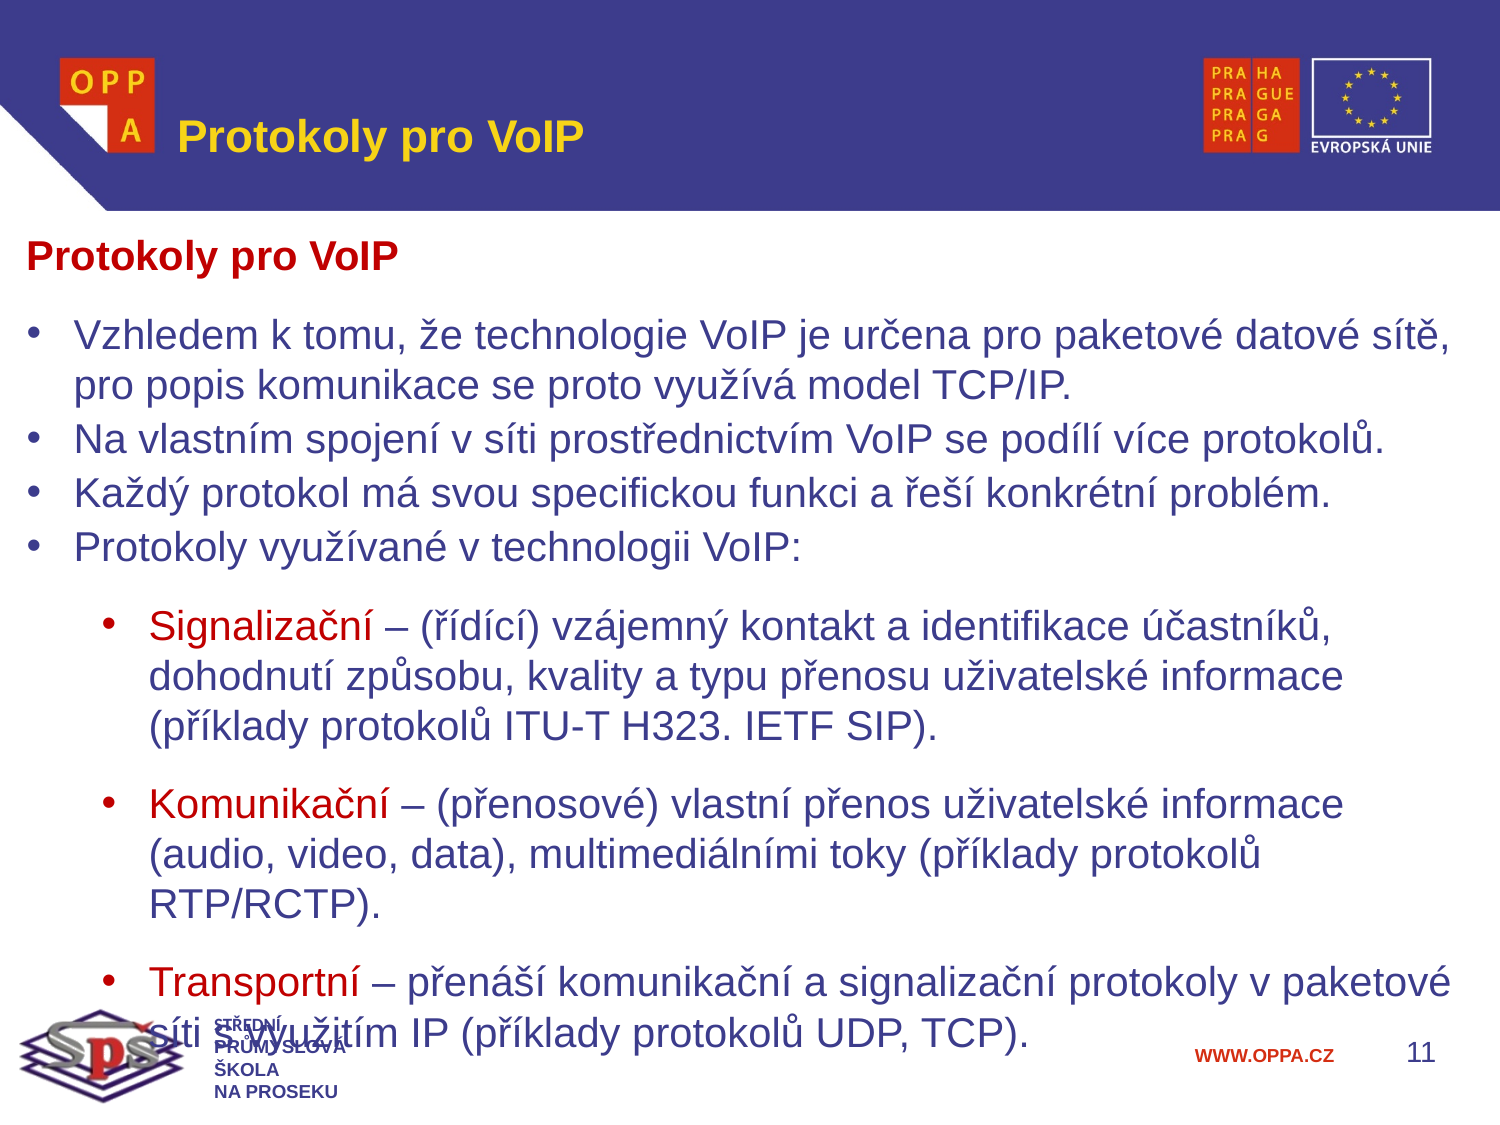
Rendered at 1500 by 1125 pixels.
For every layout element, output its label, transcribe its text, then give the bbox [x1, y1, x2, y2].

title Protokoly pro VoIP [177, 38, 1137, 162]
picture [0, 0, 1500, 211]
text_box Protokoly pro VoIP Vzhledem k tomu, že technologie VoIP je určena pro paketové datové sítě, pro popis komunikace se proto využívá model TCP/IP. Na vlastním spojení v síti prostřednictvím VoIP se podílí více protokolů. Každý protokol má svou specifickou funkci a řeší konkrétní problém. Protokoly využívané v technologii VoIP: Signalizační – (řídící) vzájemný kontakt a identifikace účastníků, dohodnutí způsobu, kvality a typu přenosu uživatelské informace (příklady protokolů ITU-T H323. IETF SIP). Komunikační – (přenosové) vlastní přenos uživatelské informace (audio, video, data), multimediálními toky (příklady protokolů RTP/RCTP). Transportní – přenáší komunikační a signalizační protokoly v paketové síti s využitím IP (příklady protokolů UDP, TCP). [11, 221, 1495, 1117]
picture [19, 1001, 186, 1107]
